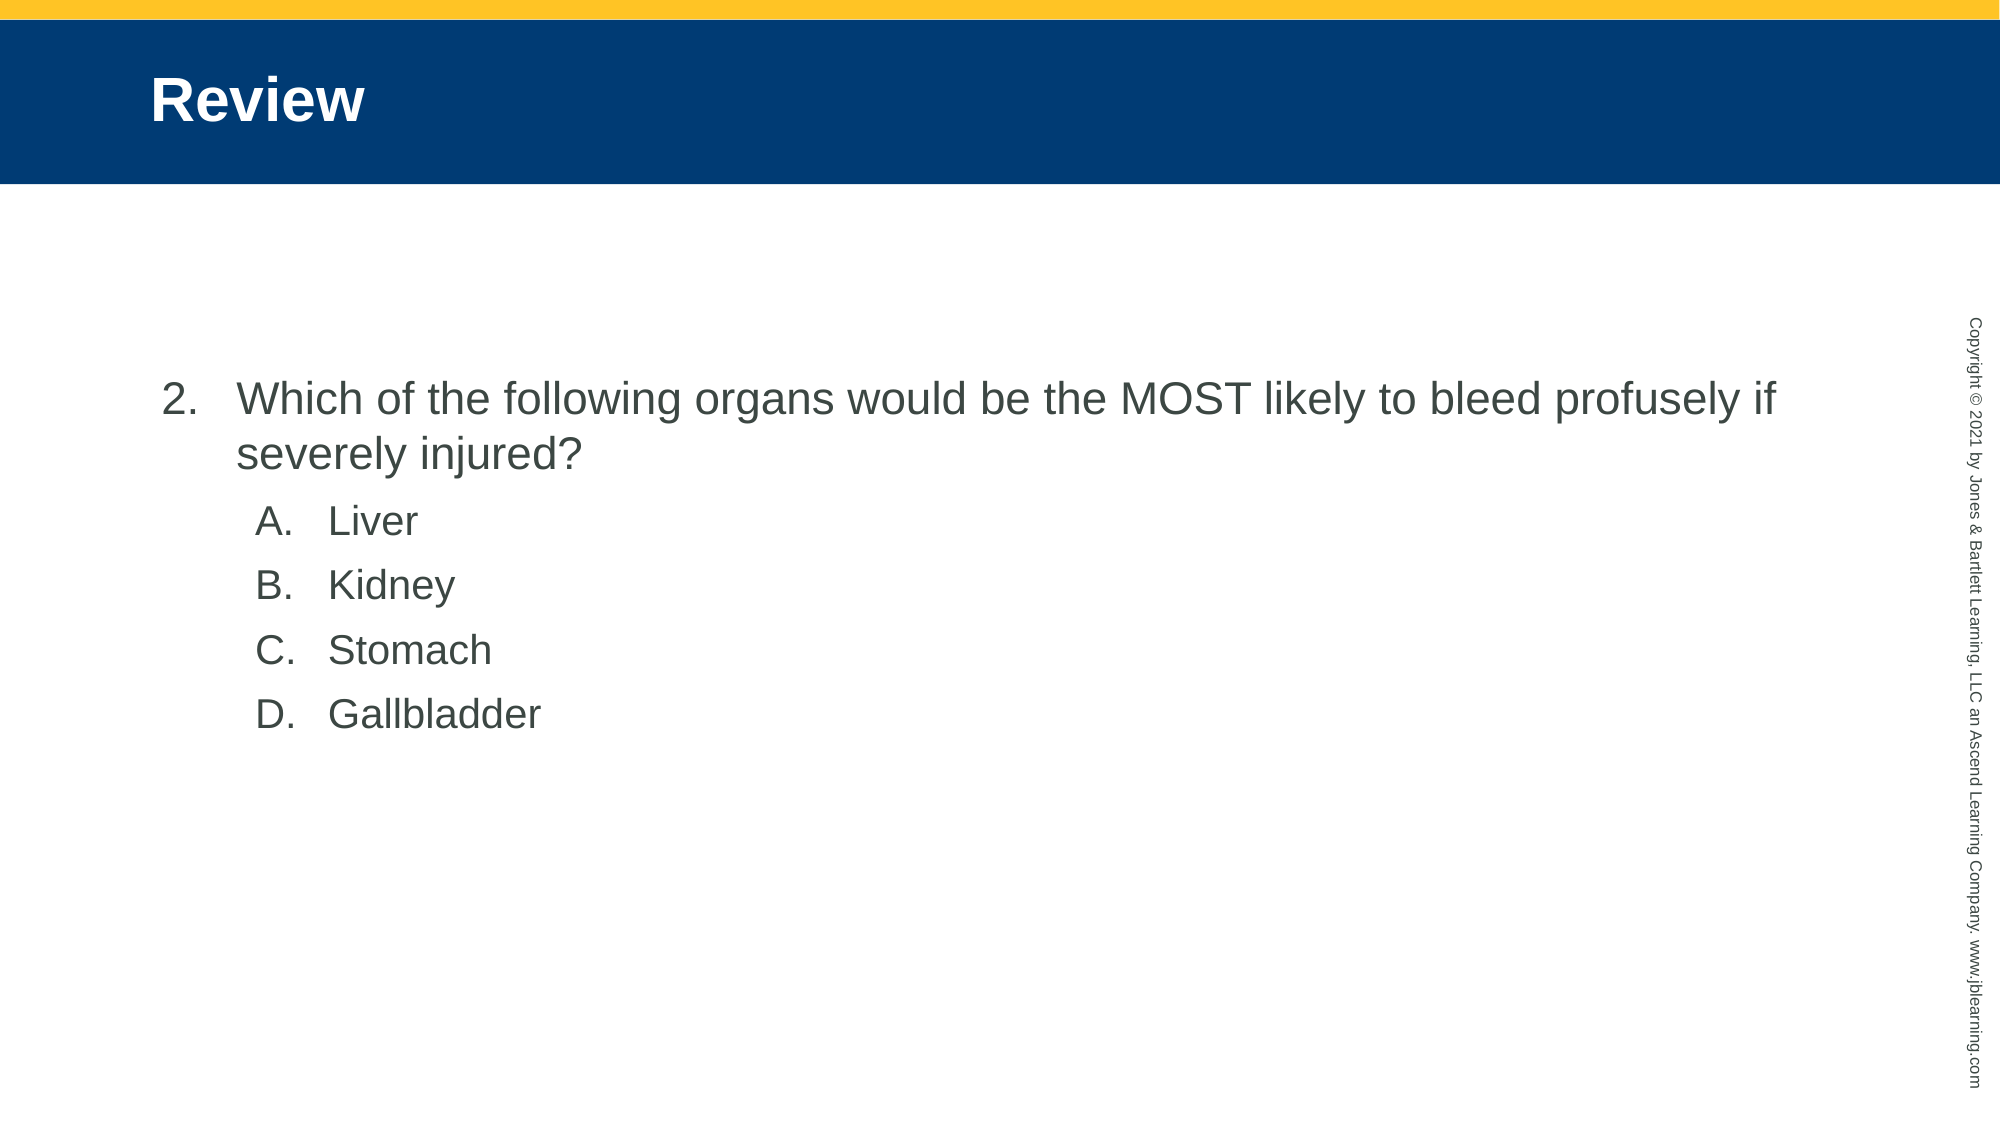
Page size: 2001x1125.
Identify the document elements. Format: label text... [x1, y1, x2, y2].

list Which of the following organs would be the MOST likely to bleed profusely if severely injured? Liver Kidney Stomach Gallbladder [146, 361, 1859, 1016]
title Review [0, 19, 2000, 185]
